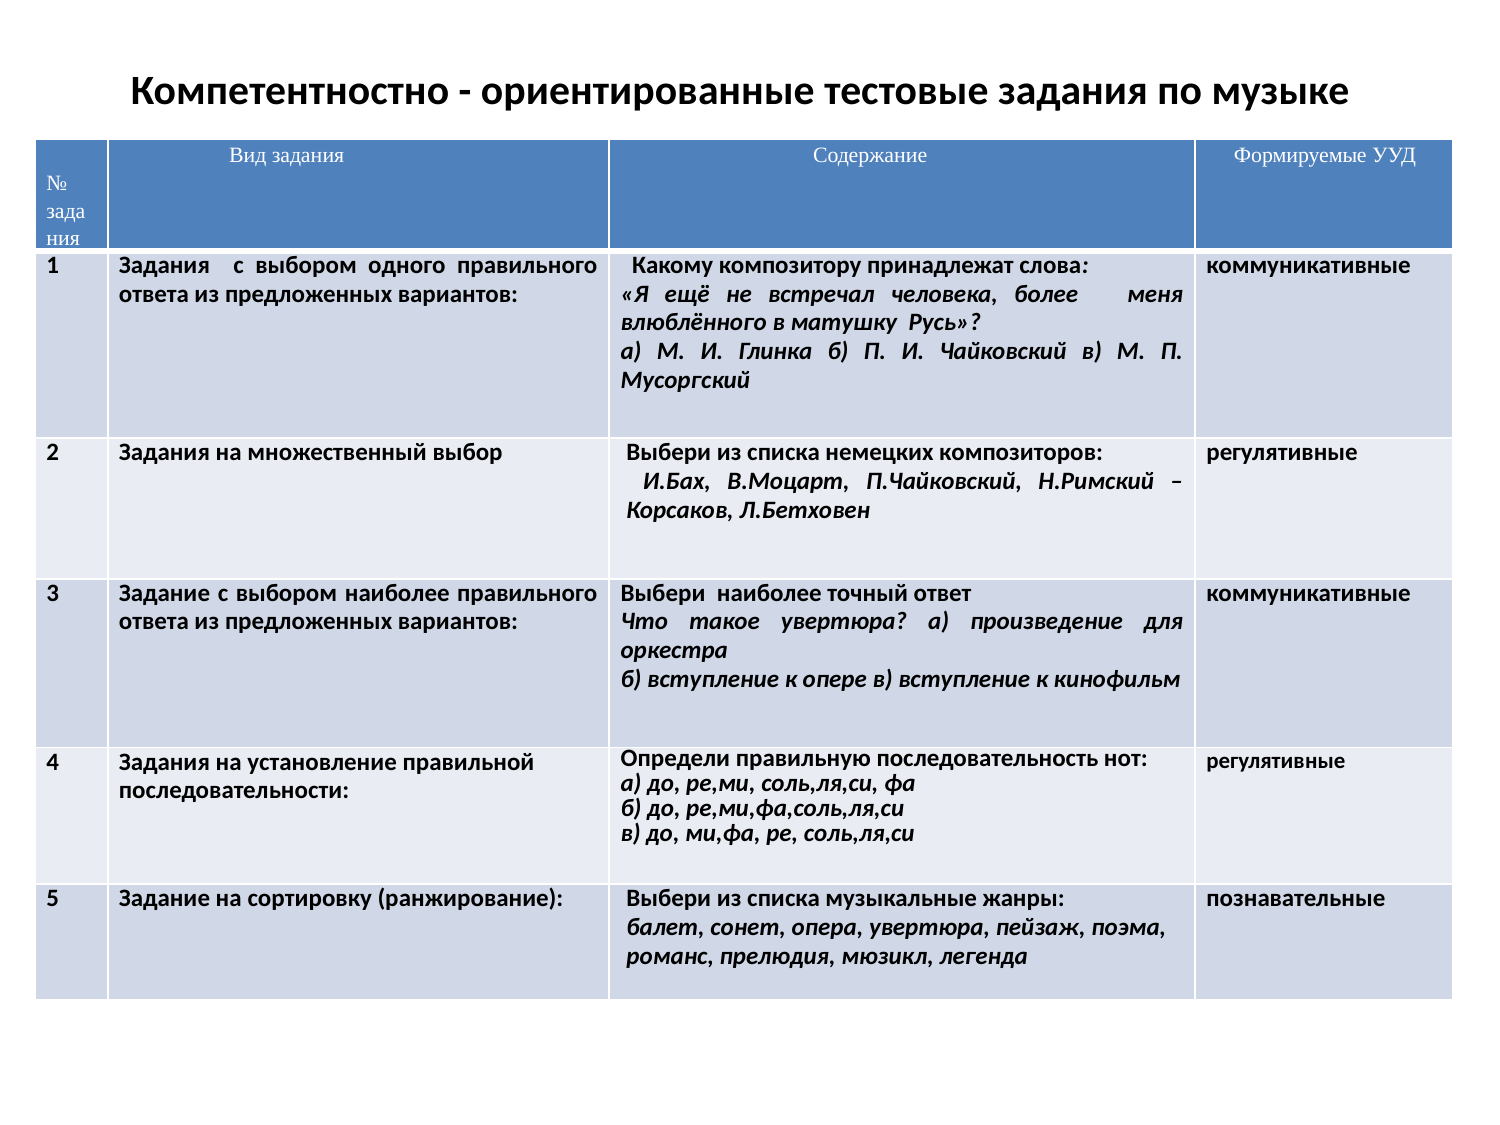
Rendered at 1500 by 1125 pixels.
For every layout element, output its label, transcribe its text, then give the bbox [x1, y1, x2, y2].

table_cell 1 [36, 254, 107, 437]
table_cell 4 [36, 748, 107, 883]
table_cell регулятивные [1196, 748, 1452, 883]
table_cell Задания на установление правильной последовательности: [109, 748, 608, 883]
title Компетентностно - ориентированные тестовые задания по музыке [70, 23, 1421, 138]
table_cell 5 [36, 885, 107, 999]
table_cell коммуникативные [1196, 580, 1452, 747]
table_header Вид задания [109, 140, 608, 248]
table_cell 3 [36, 580, 107, 747]
table_cell Задание с выбором наиболее правильного ответа из предложенных вариантов: [109, 580, 608, 747]
table_cell Задания с выбором одного правильного ответа из предложенных вариантов: [109, 254, 608, 437]
table_cell Какому композитору принадлежат слова: «Я ещё не встречал человека, более меня влюблённого в матушку Русь»? а) М. И. Глинка б) П. И. Чайковский в) М. П. Мусоргский [610, 254, 1194, 437]
table_cell Выбери из списка музыкальные жанры: балет, сонет, опера, увертюра, пейзаж, поэма, романс, прелюдия, мюзикл, легенда [610, 885, 1194, 999]
table_cell познавательные [1196, 885, 1452, 999]
table_cell Определи правильную последовательность нот: а) до, ре,ми, соль,ля,си, фа б) до, ре,ми,фа,соль,ля,си в) до, ми,фа, ре, соль,ля,си [610, 748, 1194, 883]
table_header Содержание [610, 140, 1194, 248]
table_cell Задание на сортировку (ранжирование): [109, 885, 608, 999]
table_cell Задания на множественный выбор [109, 439, 608, 578]
table_cell Выбери из списка немецких композиторов: И.Бах, В.Моцарт, П.Чайковский, Н.Римский – Корсаков, Л.Бетховен [610, 439, 1194, 578]
table_header № задания [36, 140, 107, 248]
table_cell Выбери наиболее точный ответ Что такое увертюра? а) произведение для оркестра б) вступление к опере в) вступление к кинофильм [610, 580, 1194, 747]
table_cell регулятивные [1196, 439, 1452, 578]
table_cell коммуникативные [1196, 254, 1452, 437]
table_header Формируемые УУД [1196, 140, 1452, 248]
table_cell 2 [36, 439, 107, 578]
